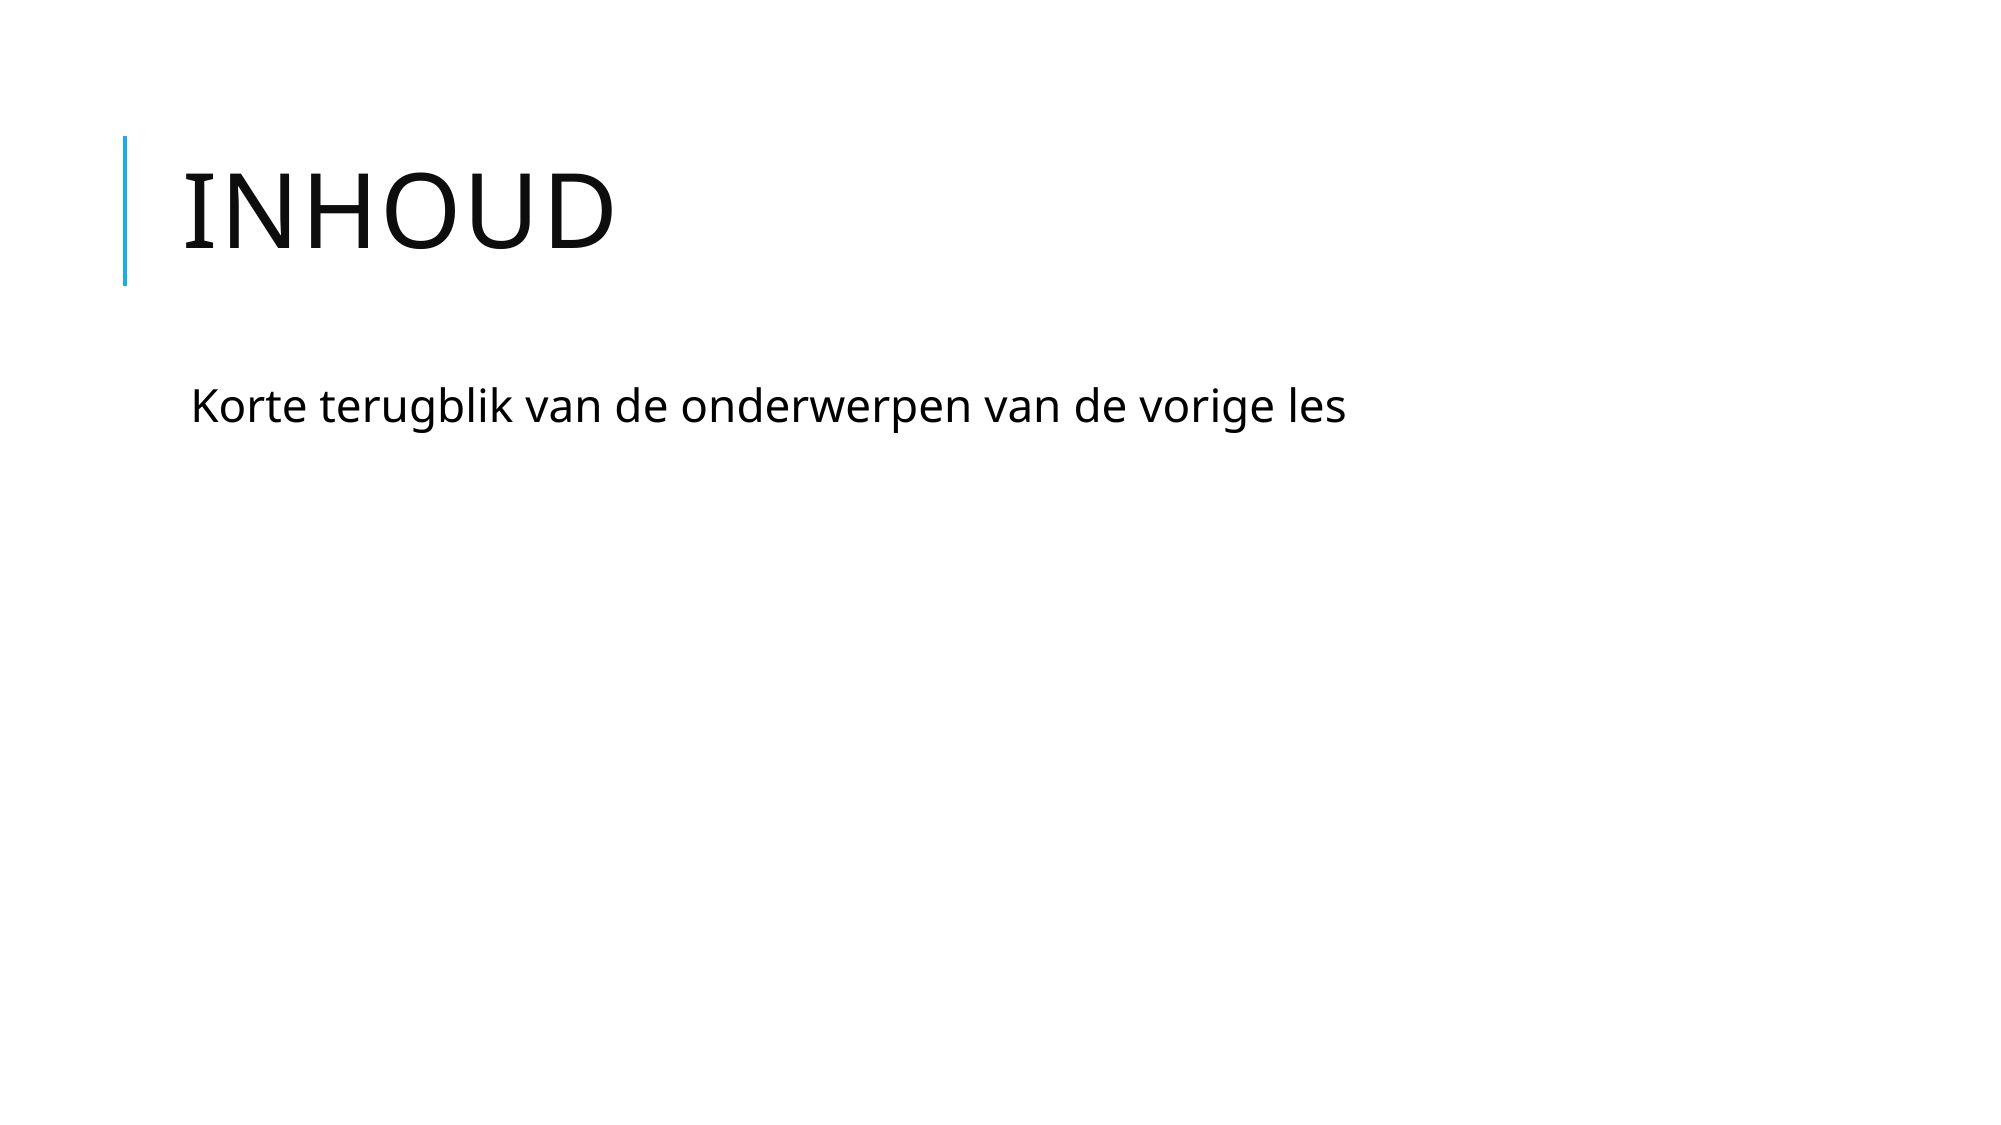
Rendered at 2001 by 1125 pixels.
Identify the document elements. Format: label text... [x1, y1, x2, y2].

list Korte terugblik van de onderwerpen van de vorige les [168, 375, 1763, 1035]
title inhoud [168, 96, 1763, 342]
